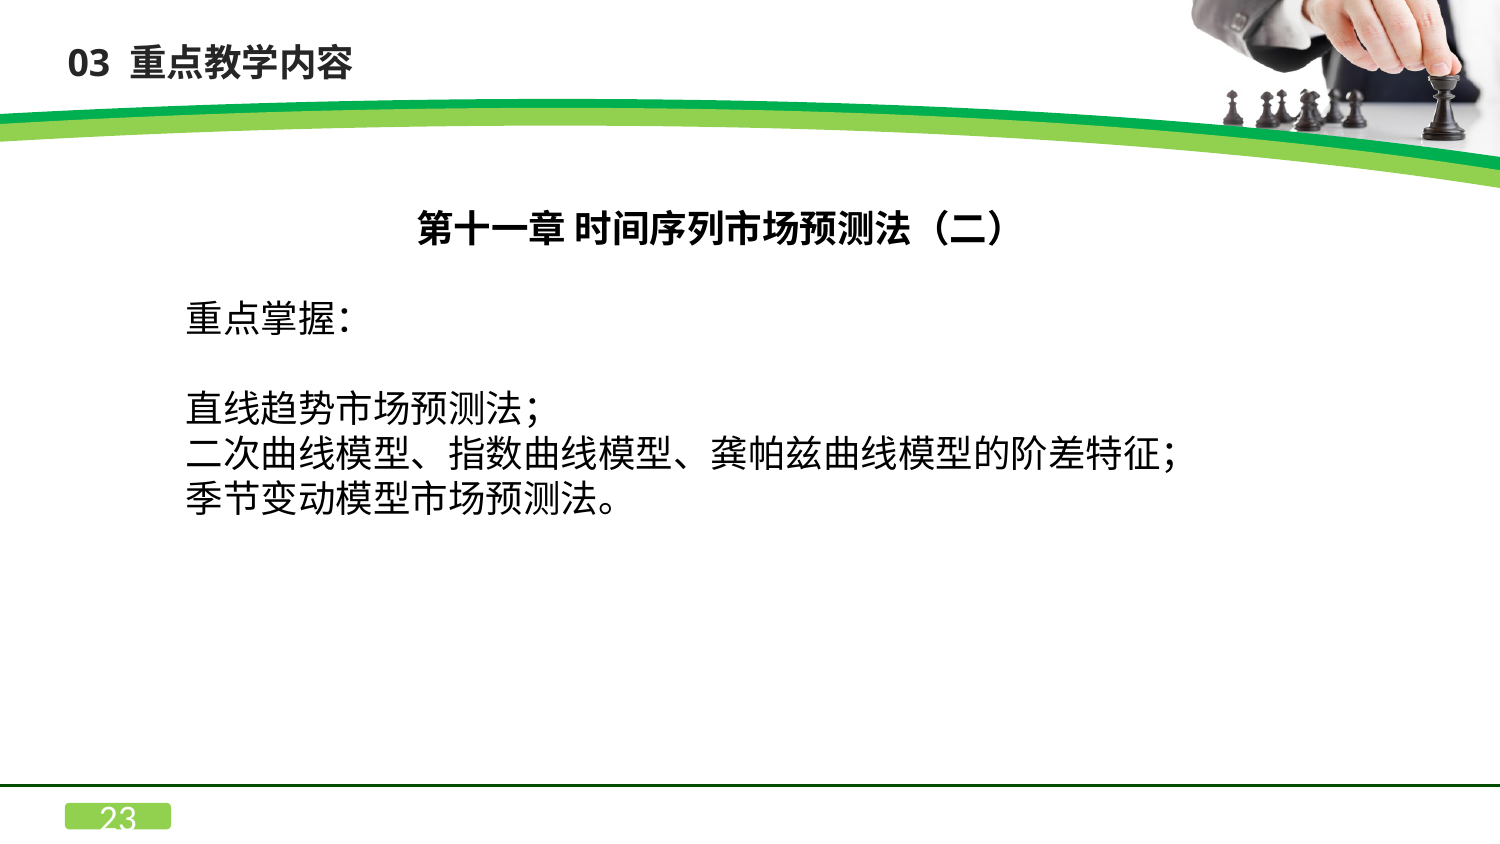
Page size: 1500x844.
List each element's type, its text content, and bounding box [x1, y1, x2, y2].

text_box 第十一章 时间序列市场预测法（二） 重点掌握： 直线趋势市场预测法； 二次曲线模型、指数曲线模型、龚帕兹曲线模型的阶差特征； 季节变动模型市场预测法。 [171, 197, 1270, 528]
picture [1187, 0, 1500, 156]
text_box 03 重点教学内容 [52, 32, 369, 92]
picture [1187, 151, 1245, 157]
